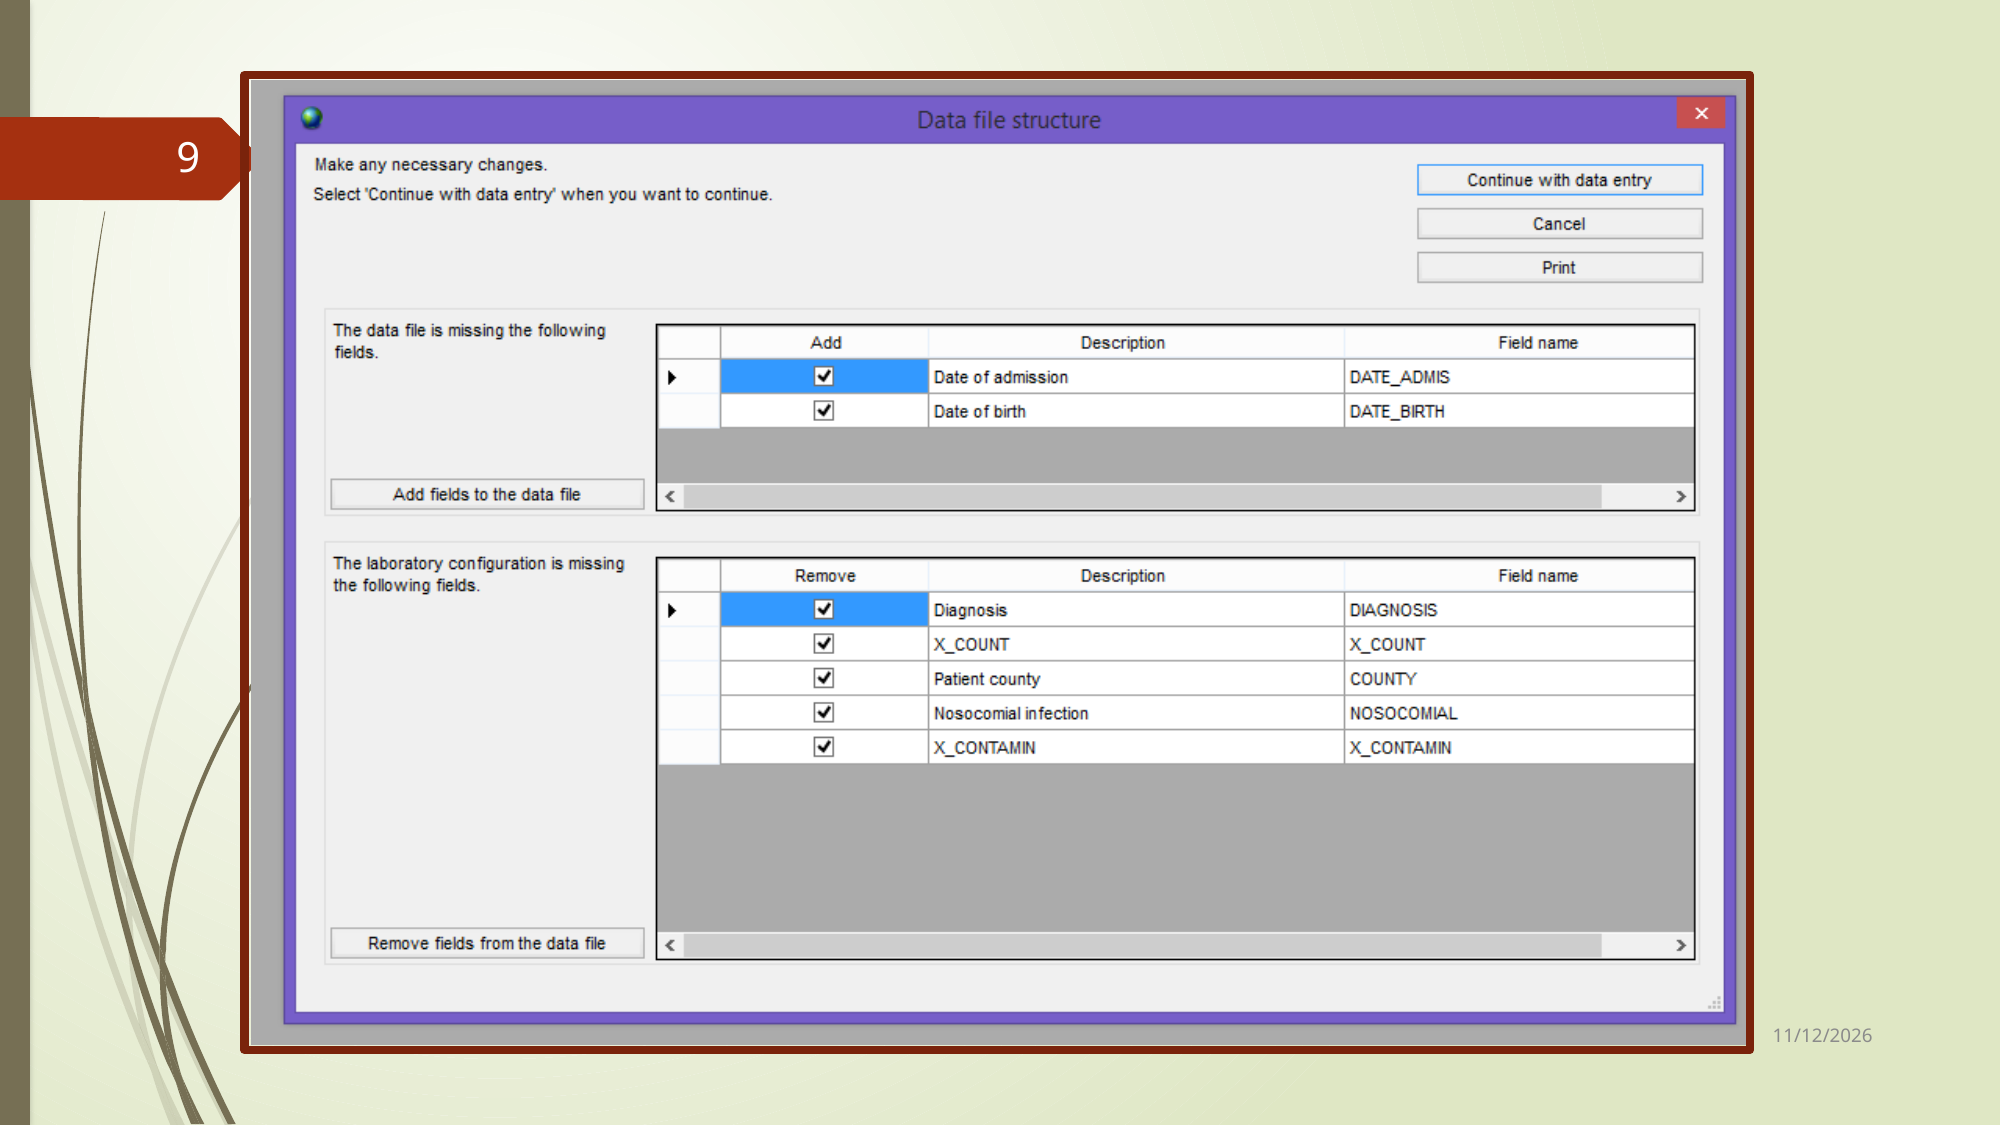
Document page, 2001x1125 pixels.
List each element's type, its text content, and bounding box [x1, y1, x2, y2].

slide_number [1699, 1005, 1888, 1067]
picture [251, 80, 1749, 1045]
slide_number 9 [87, 129, 216, 190]
text_box [243, 74, 1751, 1051]
